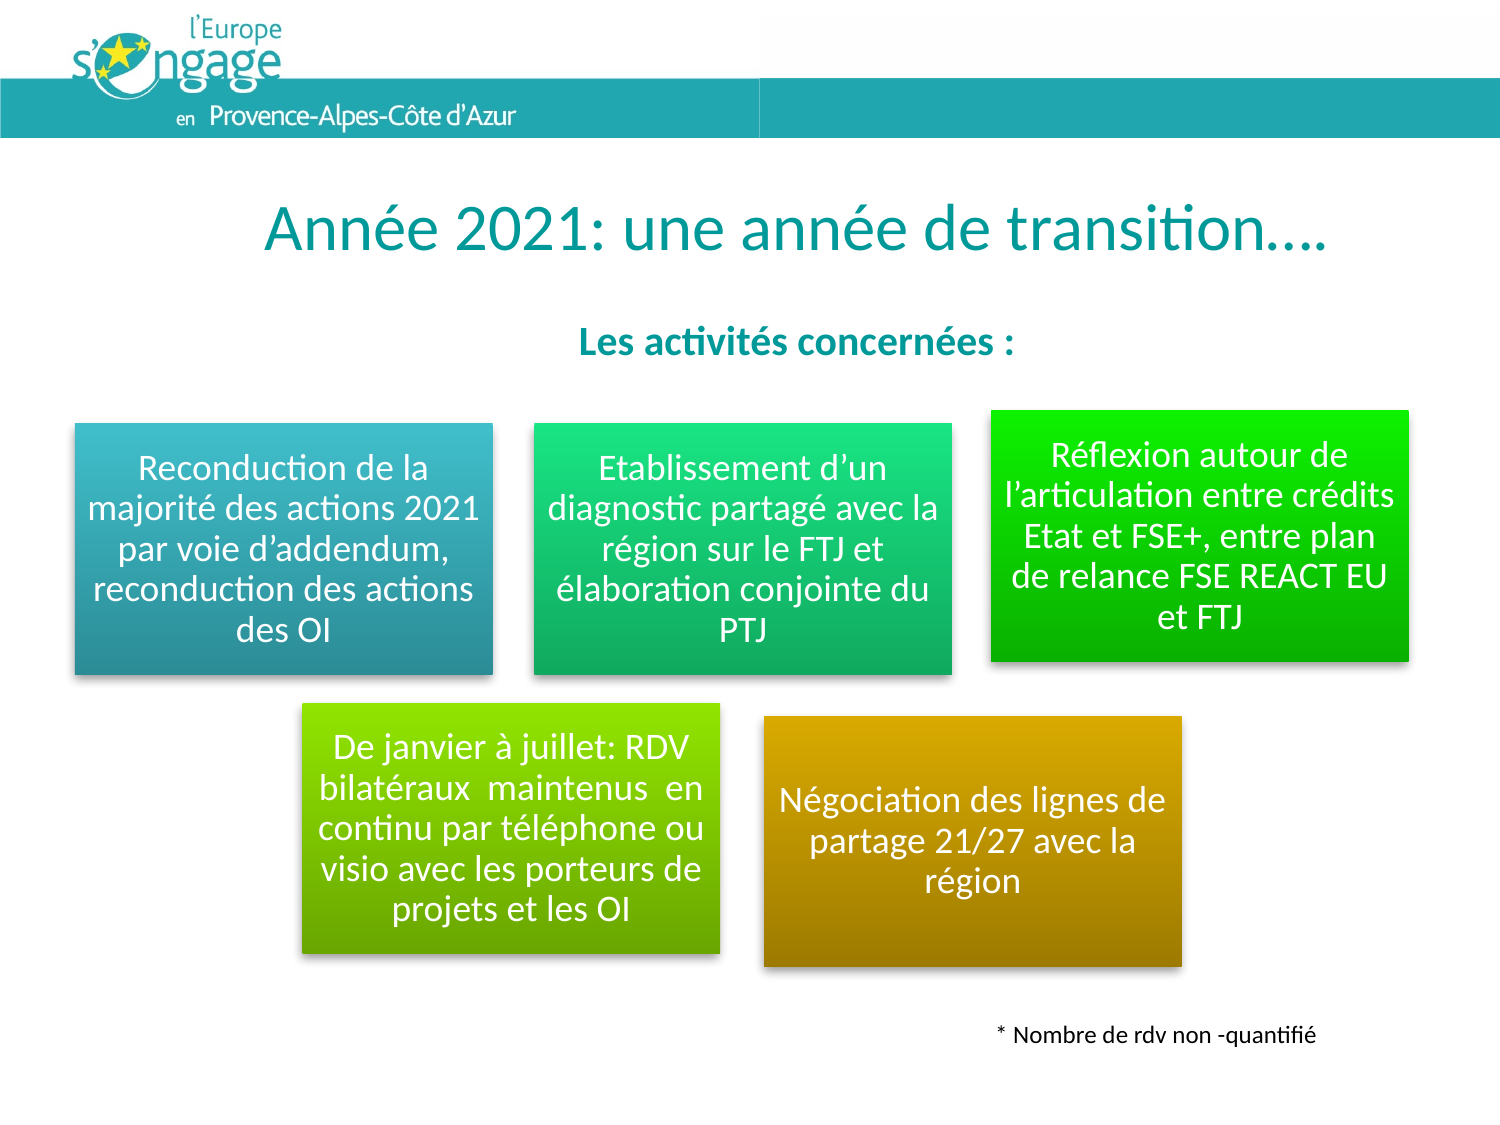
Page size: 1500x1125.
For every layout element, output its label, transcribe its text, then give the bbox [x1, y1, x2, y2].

title Année 2021: une année de transition…. Les activités concernées : [112, 152, 1483, 313]
text_box * Nombre de rdv non -quantifié [974, 1018, 1365, 1057]
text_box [0, 14, 1500, 138]
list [74, 385, 1412, 1006]
